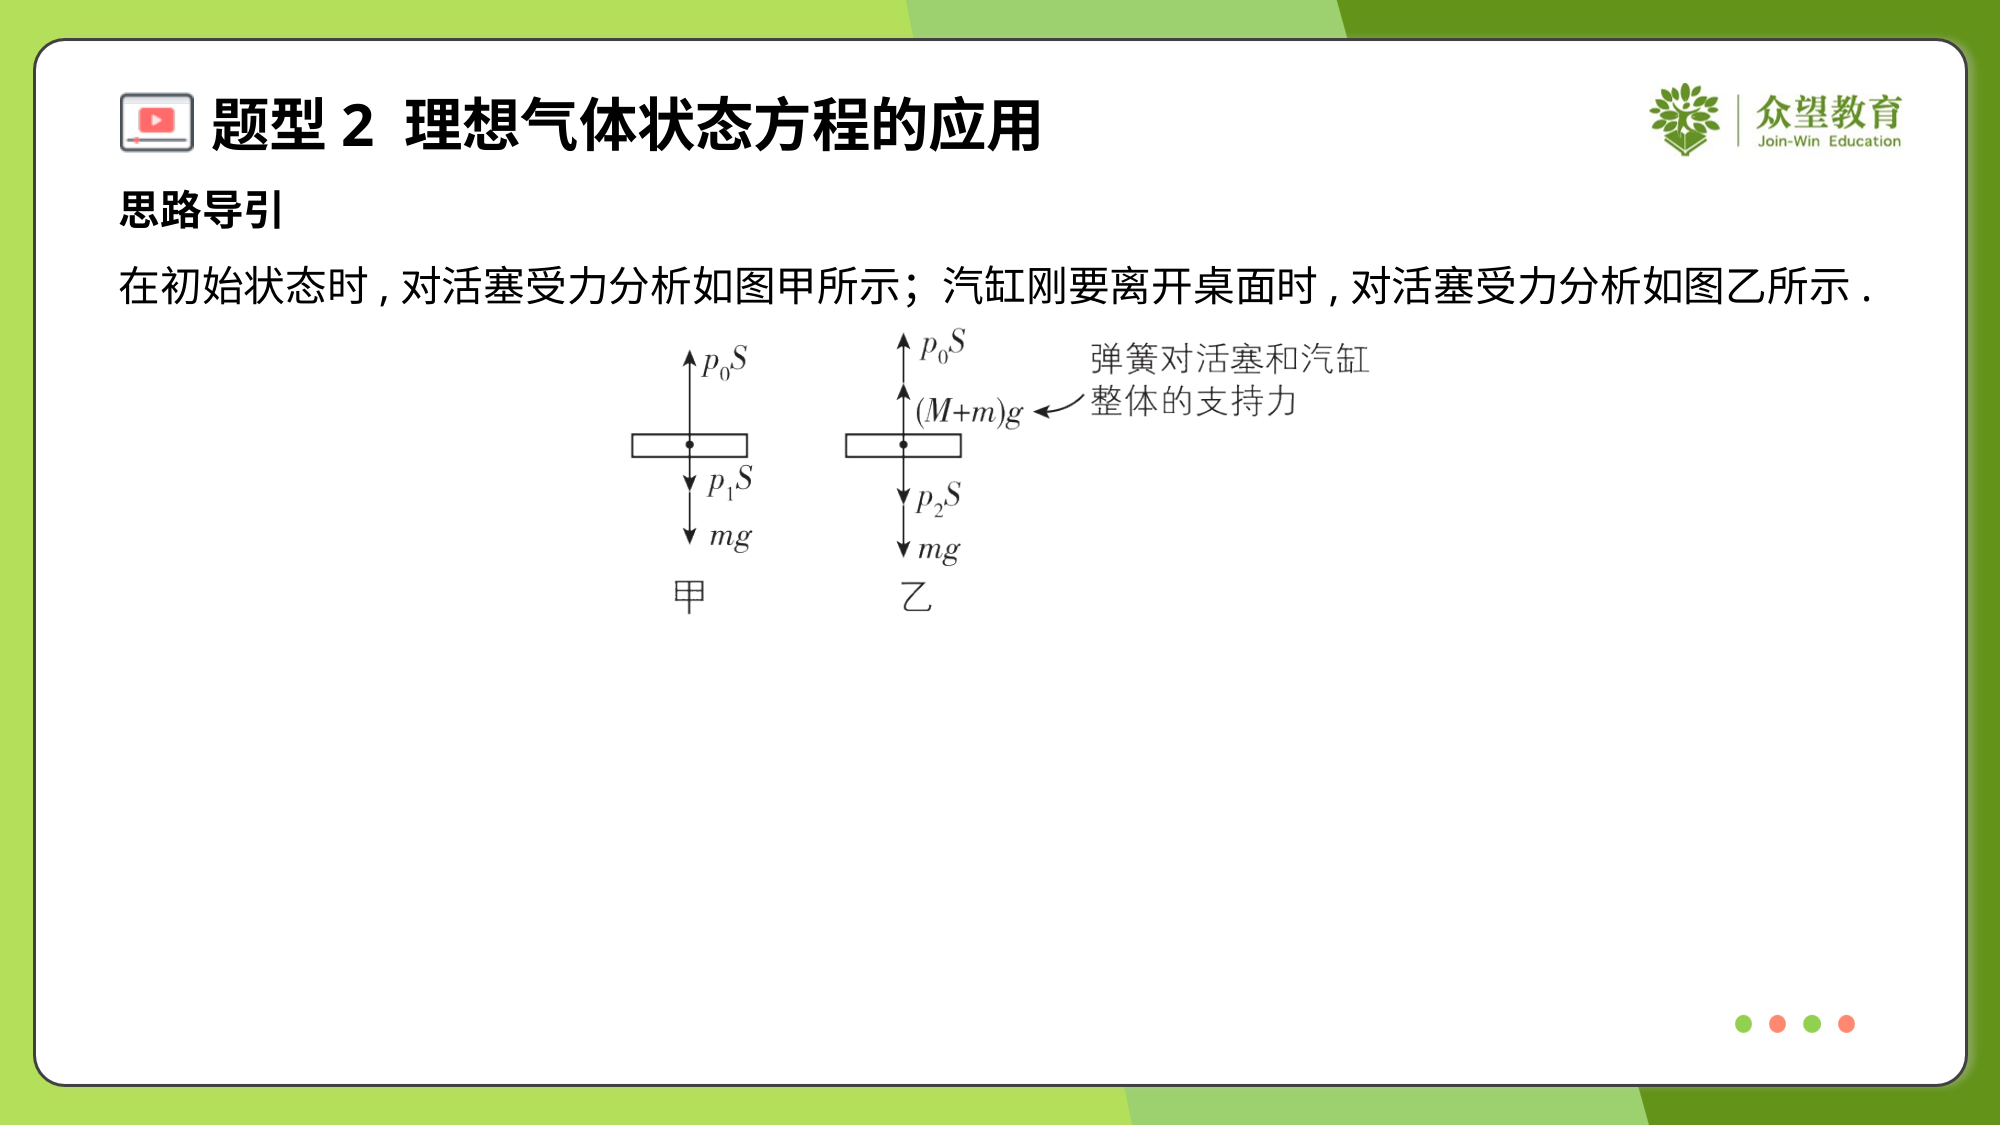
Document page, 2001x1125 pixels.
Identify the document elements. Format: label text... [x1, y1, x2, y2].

picture [0, 0, 2000, 1125]
text_box 思路导引 [118, 158, 1883, 226]
text_box 在初始状态时,对活塞受力分析如图甲所示；汽缸刚要离开桌面时,对活塞受力分析如图乙所示. [118, 234, 1883, 302]
